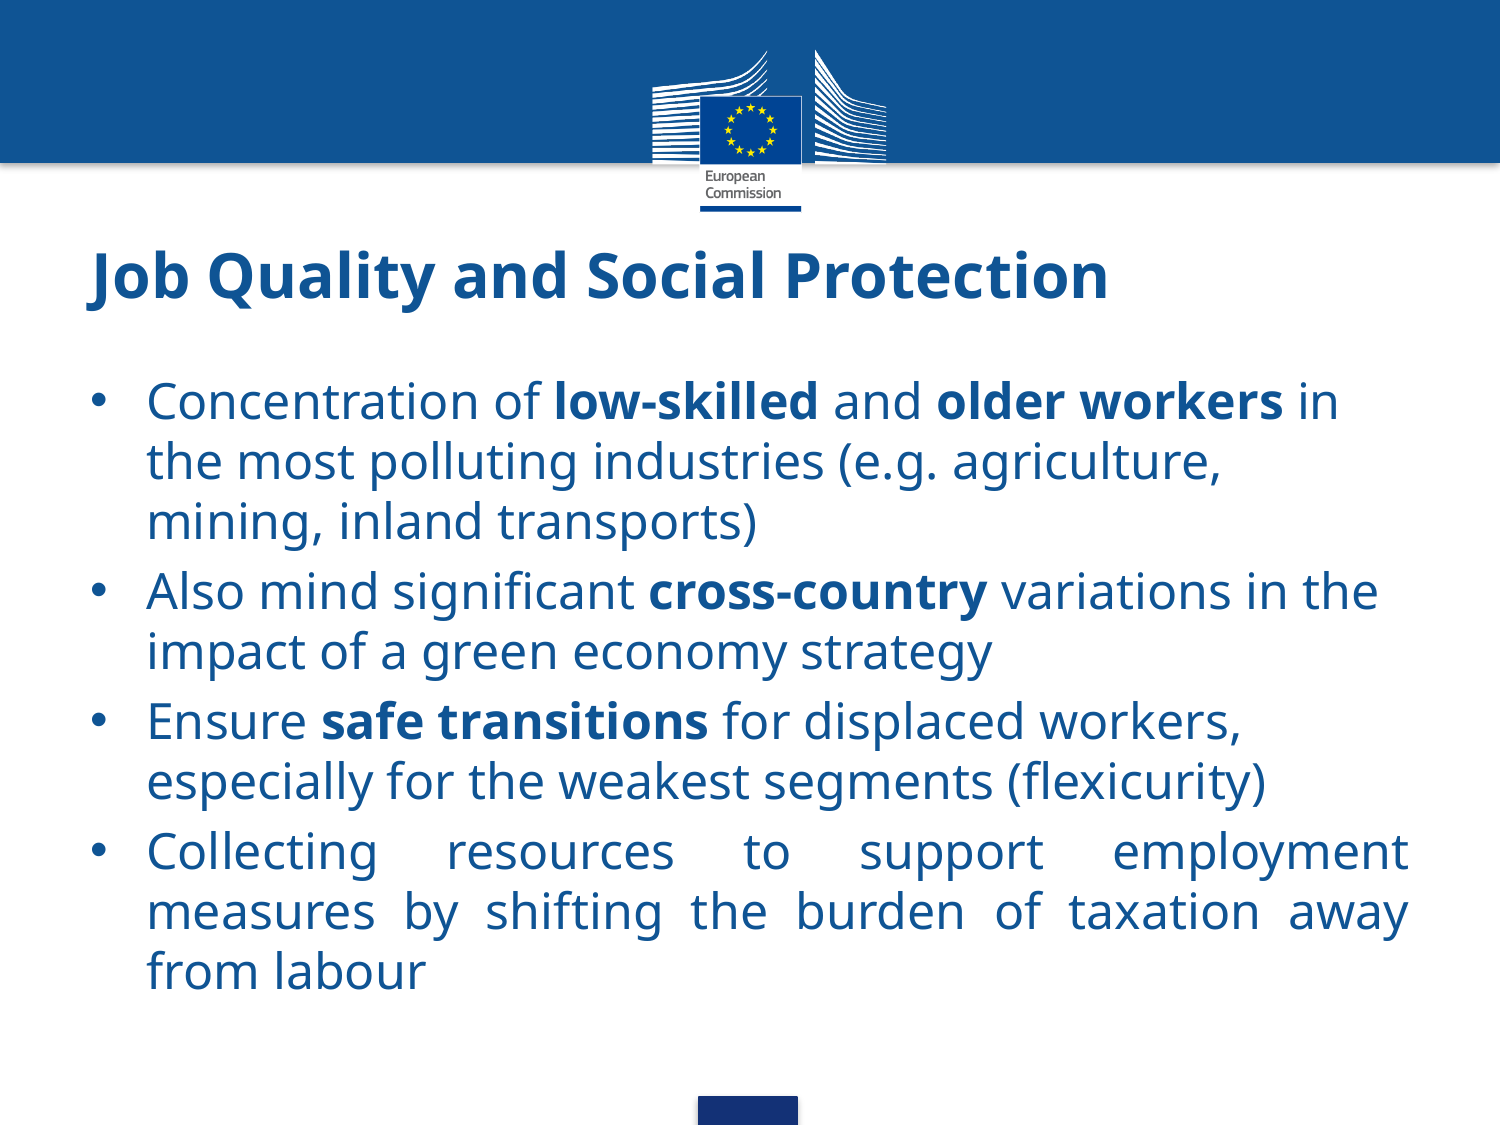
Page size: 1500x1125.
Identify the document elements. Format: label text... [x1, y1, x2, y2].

title Job Quality and Social Protection [76, 196, 1427, 351]
list Concentration of low-skilled and older workers in the most polluting industries (e.g. agriculture, mining, inland transports) Also mind significant cross-country variations in the impact of a green economy strategy Ensure safe transitions for displaced workers, especially for the weakest segments (flexicurity) Collecting resources to support employment measures by shifting the burden of taxation away from labour [74, 361, 1426, 988]
